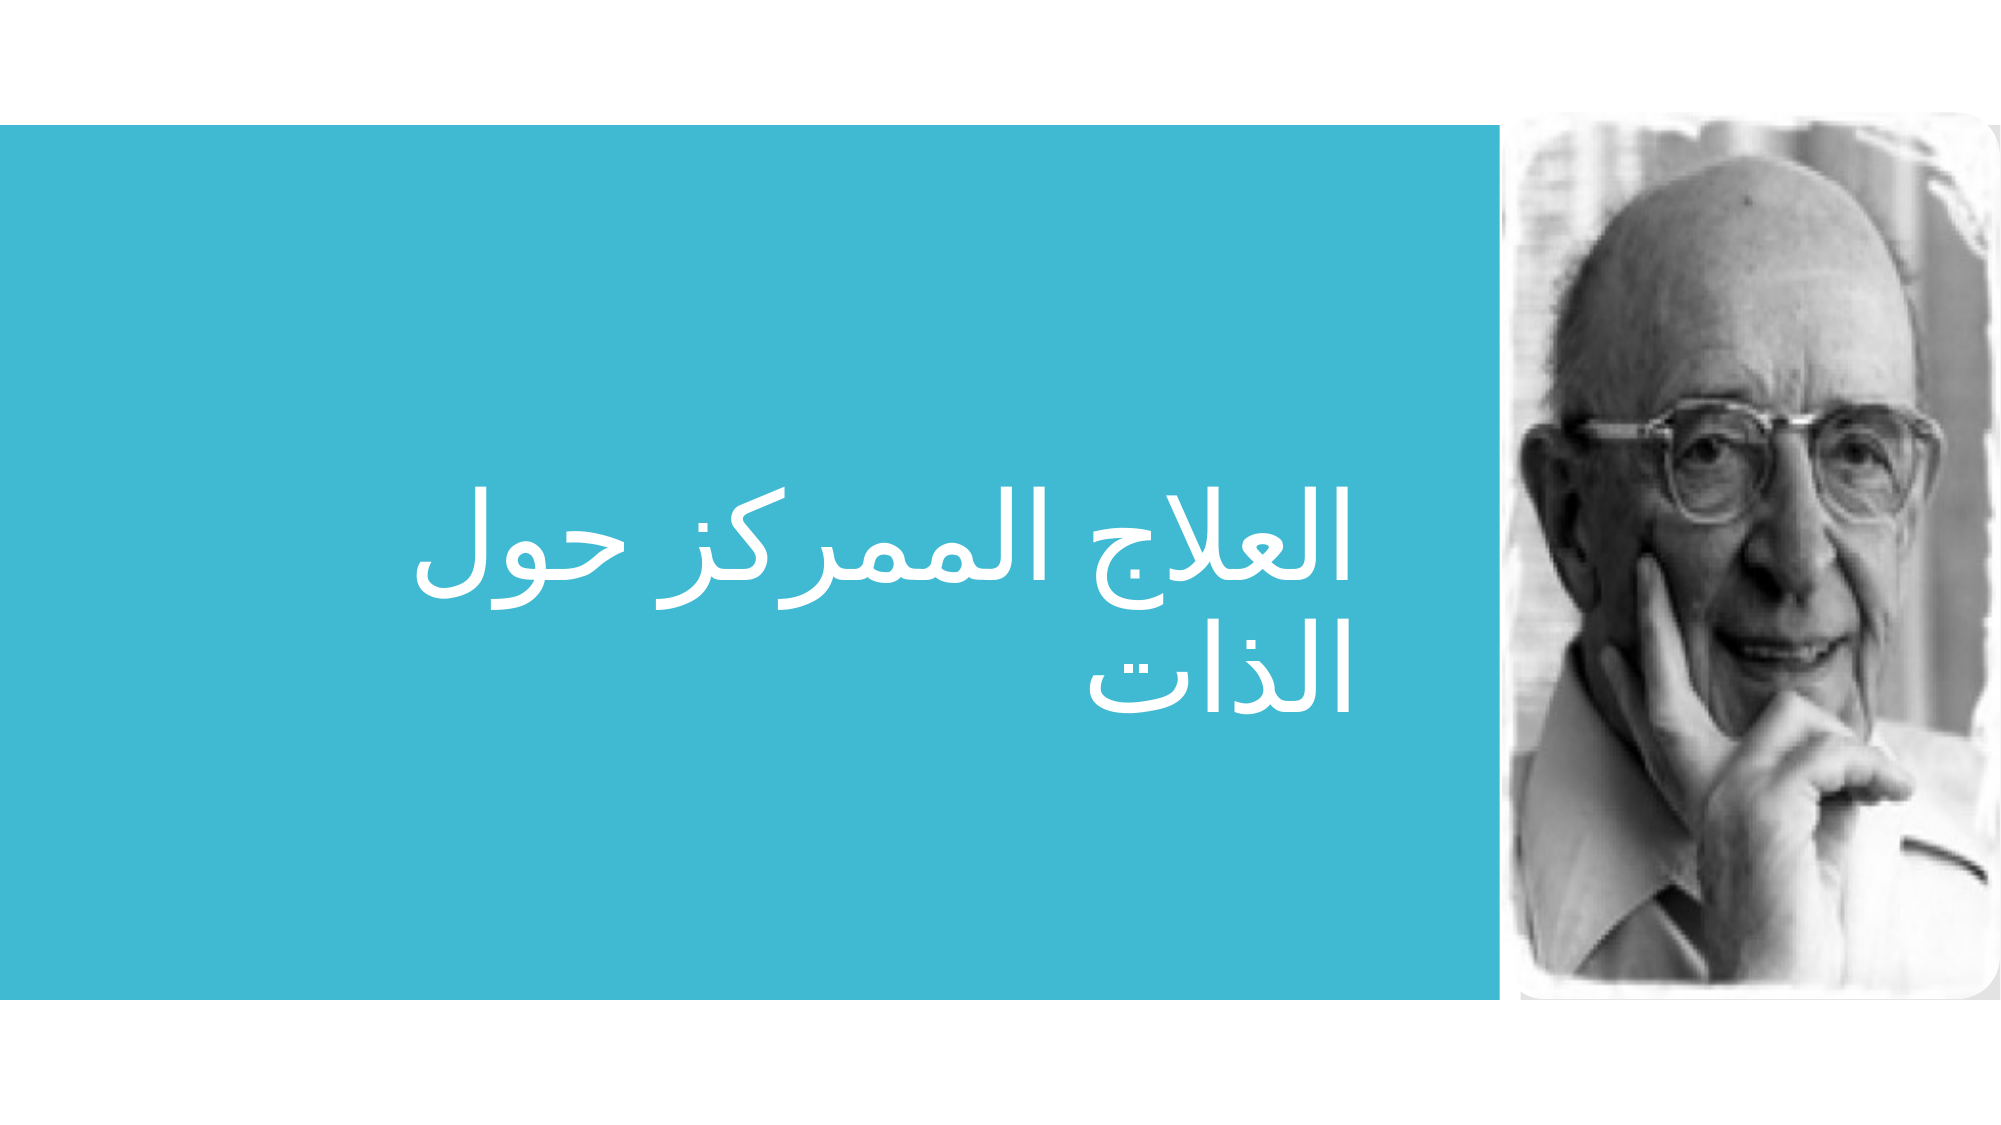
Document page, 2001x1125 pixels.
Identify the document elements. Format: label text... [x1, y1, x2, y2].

title العلاج الممركز حول الذات [117, 213, 1376, 747]
picture [1501, 112, 2000, 1000]
